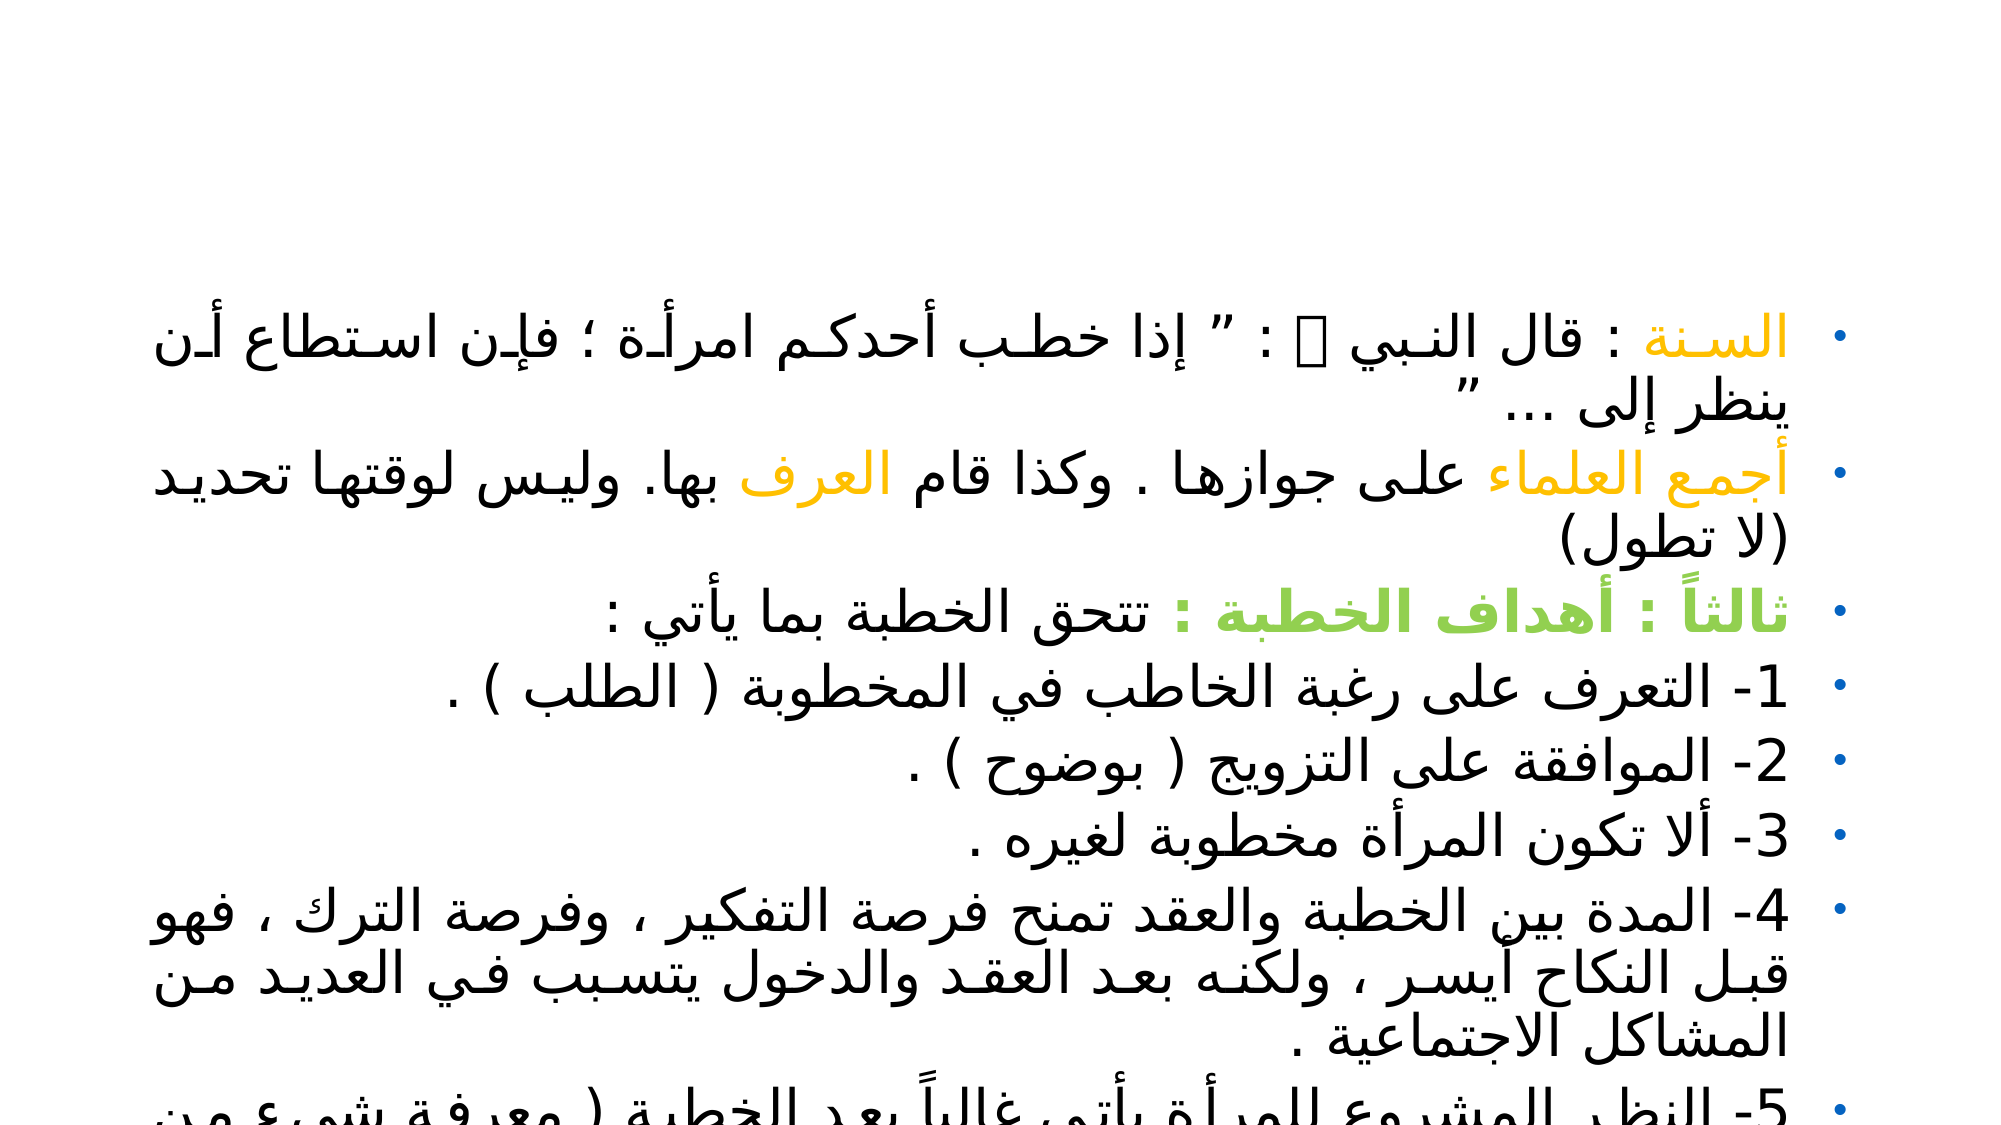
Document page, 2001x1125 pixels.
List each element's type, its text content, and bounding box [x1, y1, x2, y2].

list السنة : قال النبي  : ” إذا خطب أحدكم امرأة ؛ فإن استطاع أن ينظر إلى ... ” أجمع العلماء على جوازها . وكذا قام العرف بها. وليس لوقتها تحديد (لا تطول) ثالثاً : أهداف الخطبة : تتحق الخطبة بما يأتي : 1- التعرف على رغبة الخاطب في المخطوبة ( الطلب ) . 2- الموافقة على التزويج ( بوضوح ) . 3- ألا تكون المرأة مخطوبة لغيره . 4- المدة بين الخطبة والعقد تمنح فرصة التفكير ، وفرصة الترك ، فهو قبل النكاح أيسر ، ولكنه بعد العقد والدخول يتسبب في العديد من المشاكل الاجتماعية . 5- النظر المشروع للمرأة يأتي غالباً بعد الخطبة ( معرفة شيء من الأوصاف الخِلقية والخُلُقيّة ) . [137, 299, 1863, 1014]
